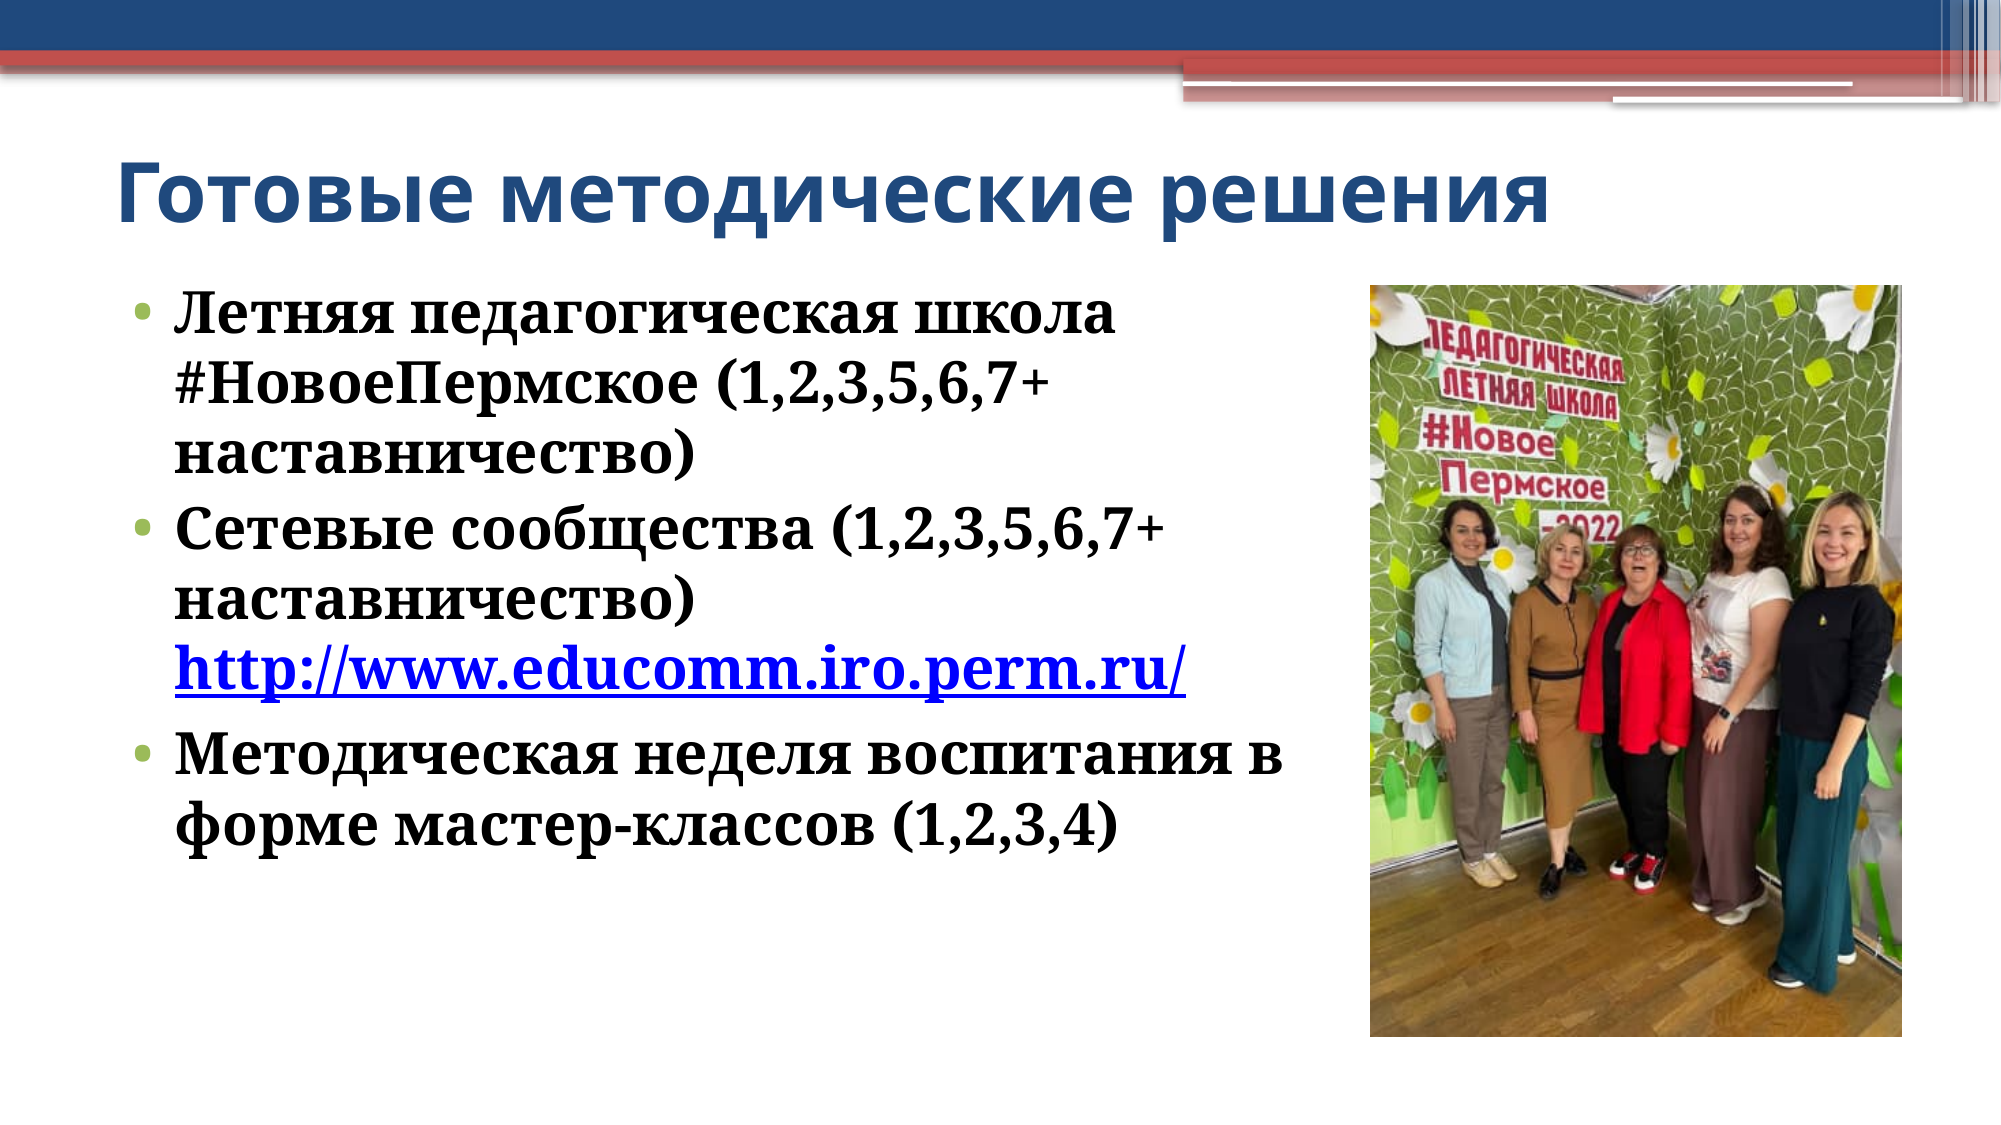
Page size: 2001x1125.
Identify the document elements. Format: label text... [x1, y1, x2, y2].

title Готовые методические решения [99, 108, 1900, 270]
list Летняя педагогическая школа #НовоеПермское (1,2,3,5,6,7+ наставничество) Сетевые сообщества (1,2,3,5,6,7+ наставничество) http://www.educomm.iro.perm.ru/ Методическая неделя воспитания в форме мастер-классов (1,2,3,4) [99, 267, 1482, 1079]
picture [1370, 285, 1902, 1038]
